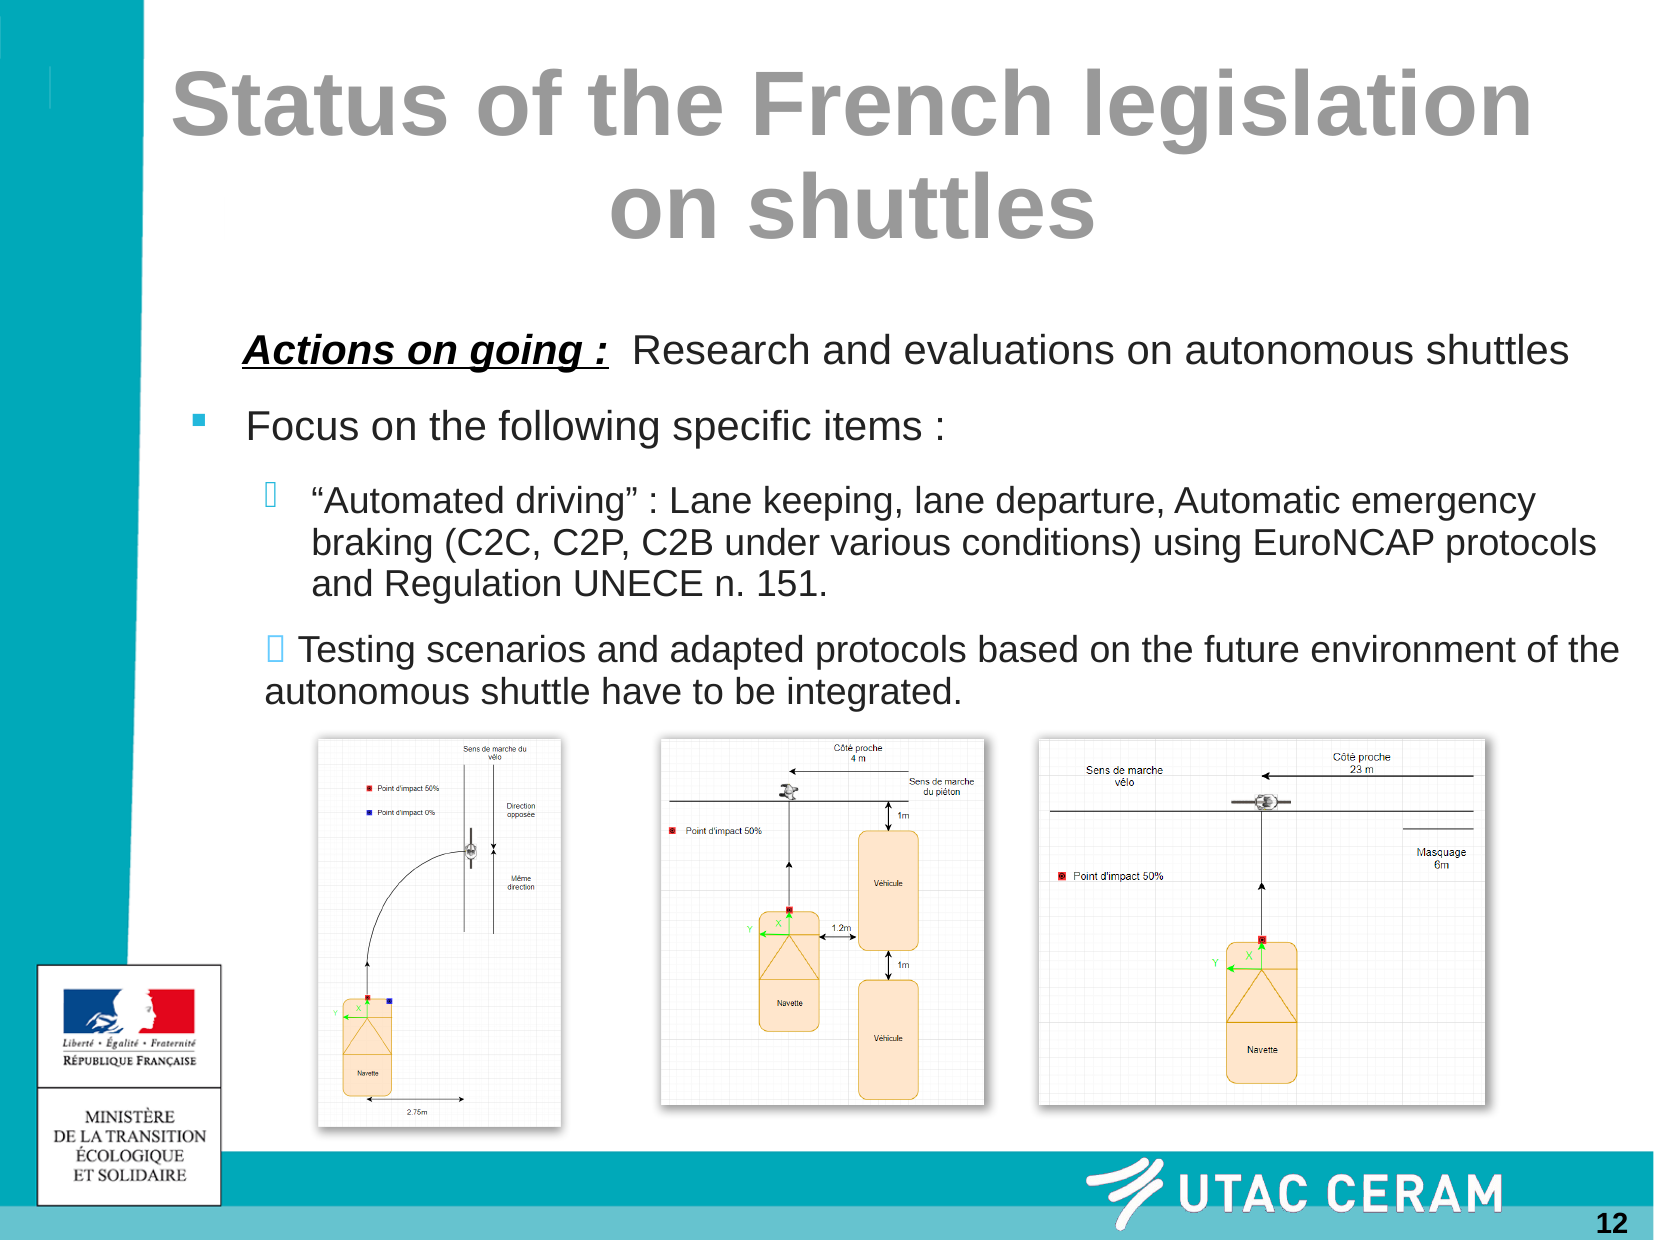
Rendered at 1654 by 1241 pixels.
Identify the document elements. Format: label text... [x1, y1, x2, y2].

picture [0, 0, 1654, 1240]
title Status of the French legislation on shuttles [136, 50, 1571, 256]
slide_number 12 [1464, 1207, 1629, 1241]
list Actions on going : Research and evaluations on autonomous shuttles Focus on the following specific items : “Automated driving” : Lane keeping, lane departure, Automatic emergency braking (C2C, C2P, C2B under various conditions) using EuroNCAP protocols and Regulation UNECE n. 151.  Testing scenarios and adapted protocols based on the future environment of the autonomous shuttle have to be integrated. [171, 277, 1630, 1105]
